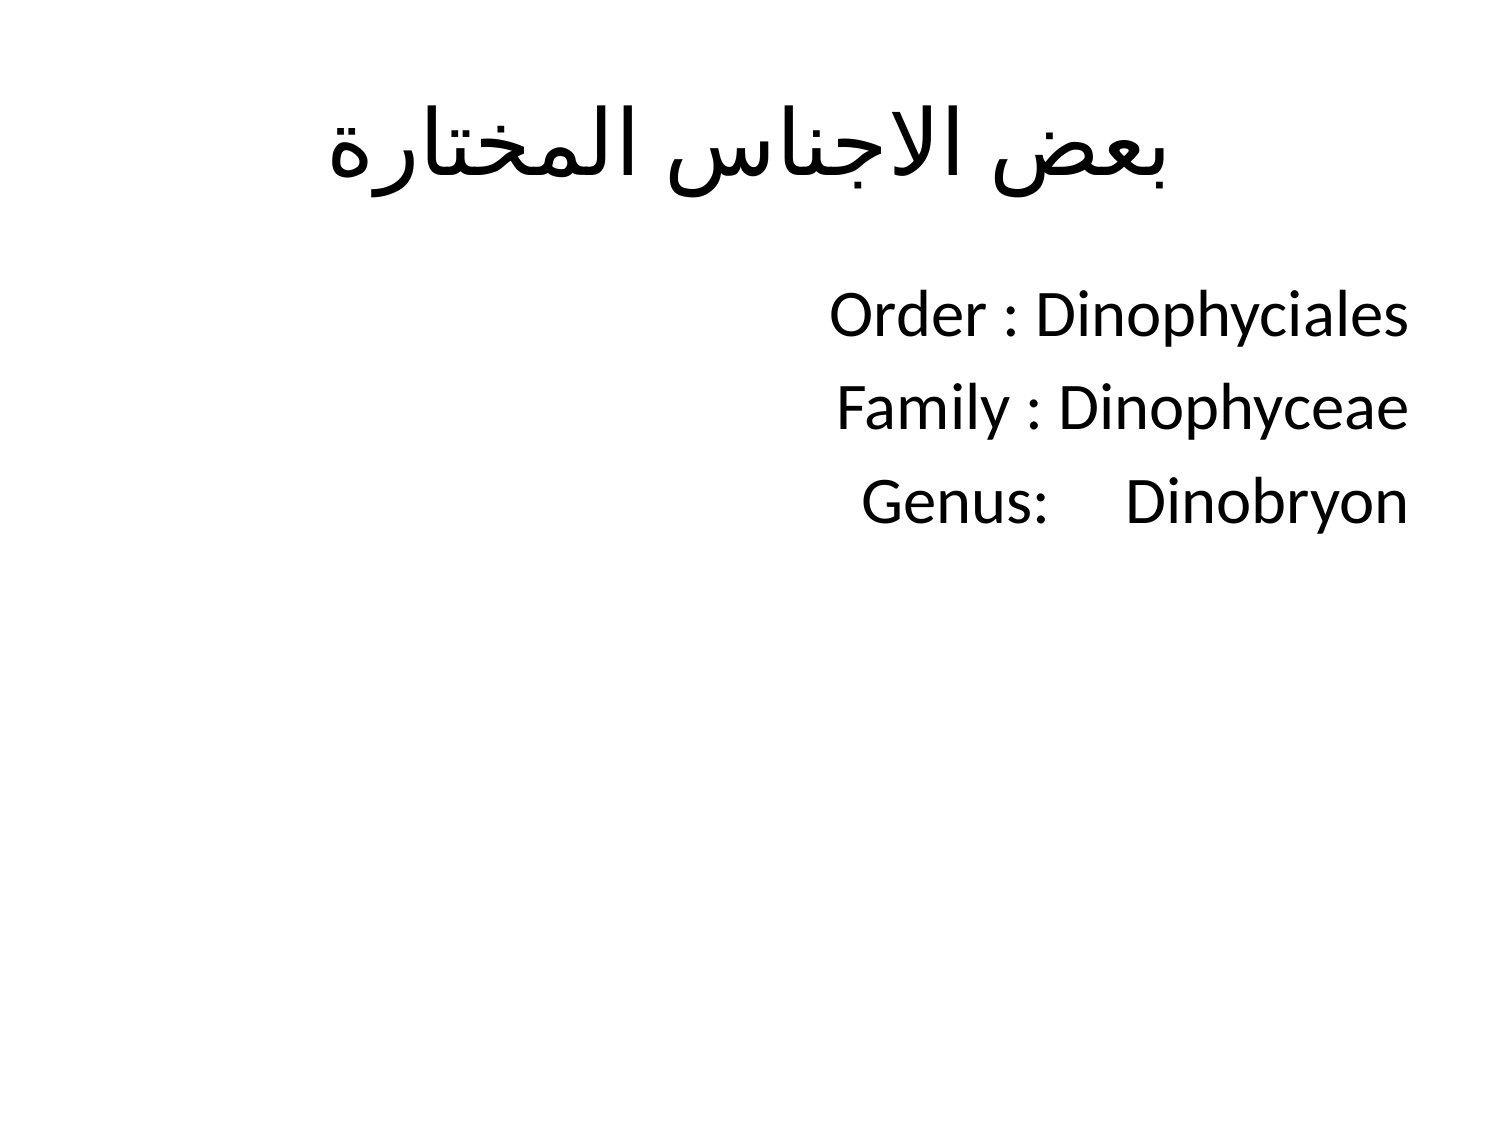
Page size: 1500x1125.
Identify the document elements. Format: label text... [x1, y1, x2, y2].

title بعض الاجناس المختارة [75, 45, 1425, 233]
list Order : Dinophyciales Family : Dinophyceae Genus: Dinobryon [75, 262, 1425, 1005]
